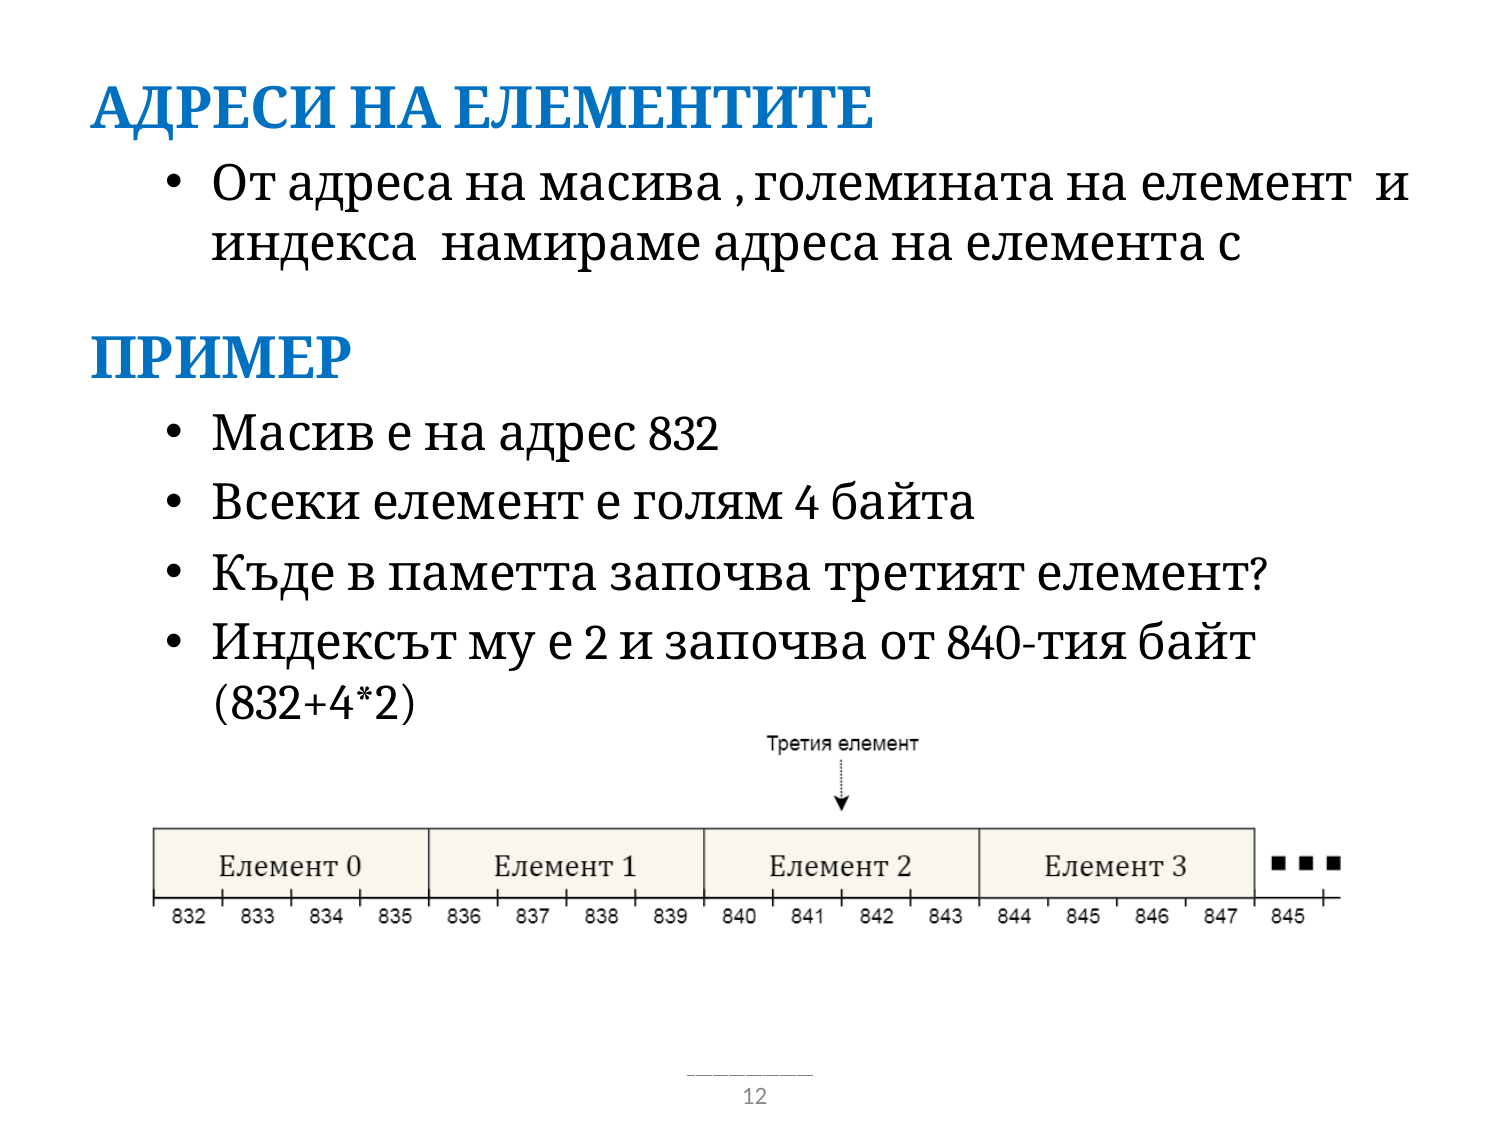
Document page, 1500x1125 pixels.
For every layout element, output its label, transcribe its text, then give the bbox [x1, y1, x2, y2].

picture [143, 724, 1351, 936]
slide_number 12 [579, 1065, 930, 1125]
